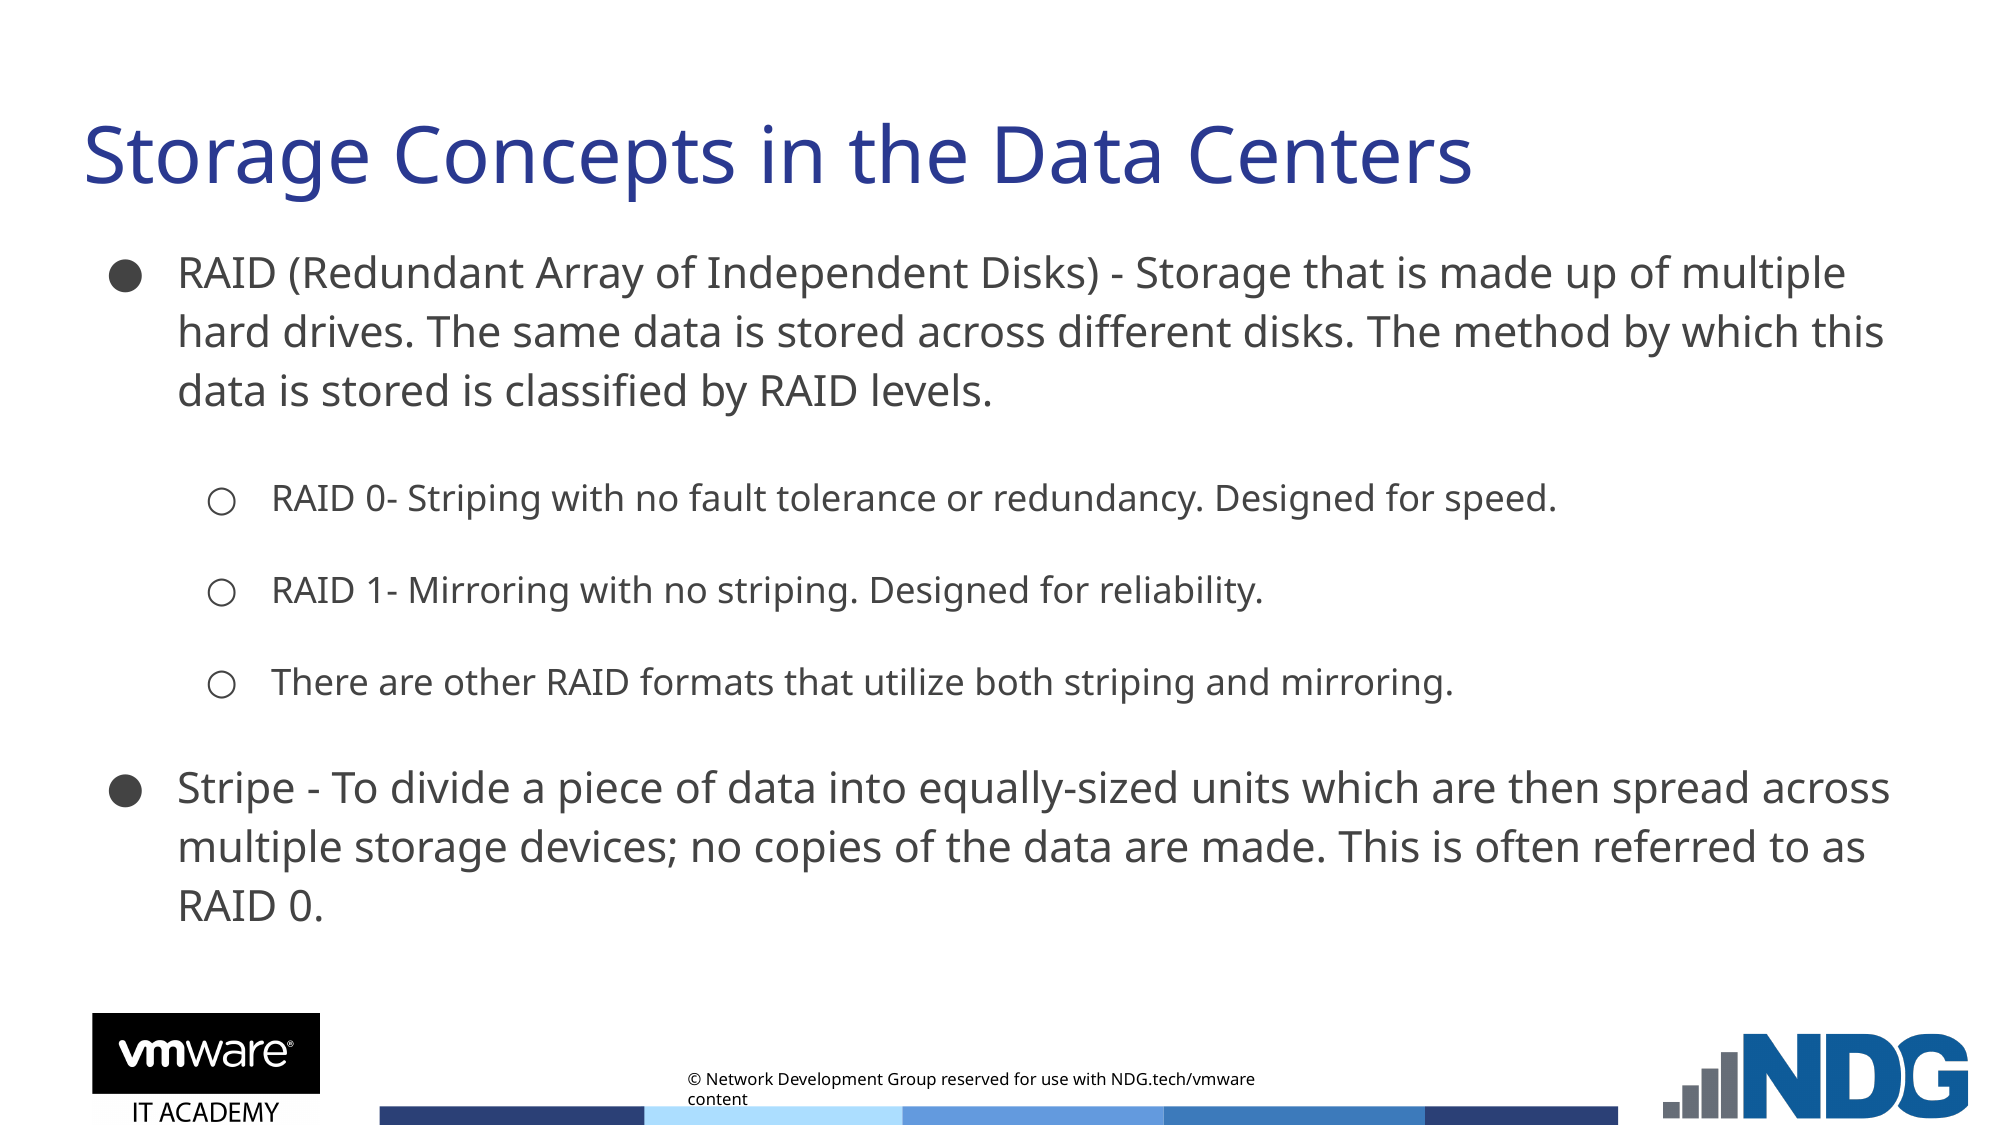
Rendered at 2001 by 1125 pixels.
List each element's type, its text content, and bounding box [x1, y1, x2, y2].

title Storage Concepts in the Data Centers [68, 89, 1932, 222]
list RAID (Redundant Array of Independent Disks) - Storage that is made up of multiple hard drives. The same data is stored across different disks. The method by which this data is stored is classified by RAID levels. RAID 0- Striping with no fault tolerance or redundancy. Designed for speed. RAID 1- Mirroring with no striping. Designed for reliability. There are other RAID formats that utilize both striping and mirroring. Stripe - To divide a piece of data into equally-sized units which are then spread across multiple storage devices; no copies of the data are made. This is often referred to as RAID 0. [68, 222, 1932, 953]
picture [1648, 1026, 1984, 1125]
picture [92, 1013, 320, 1125]
